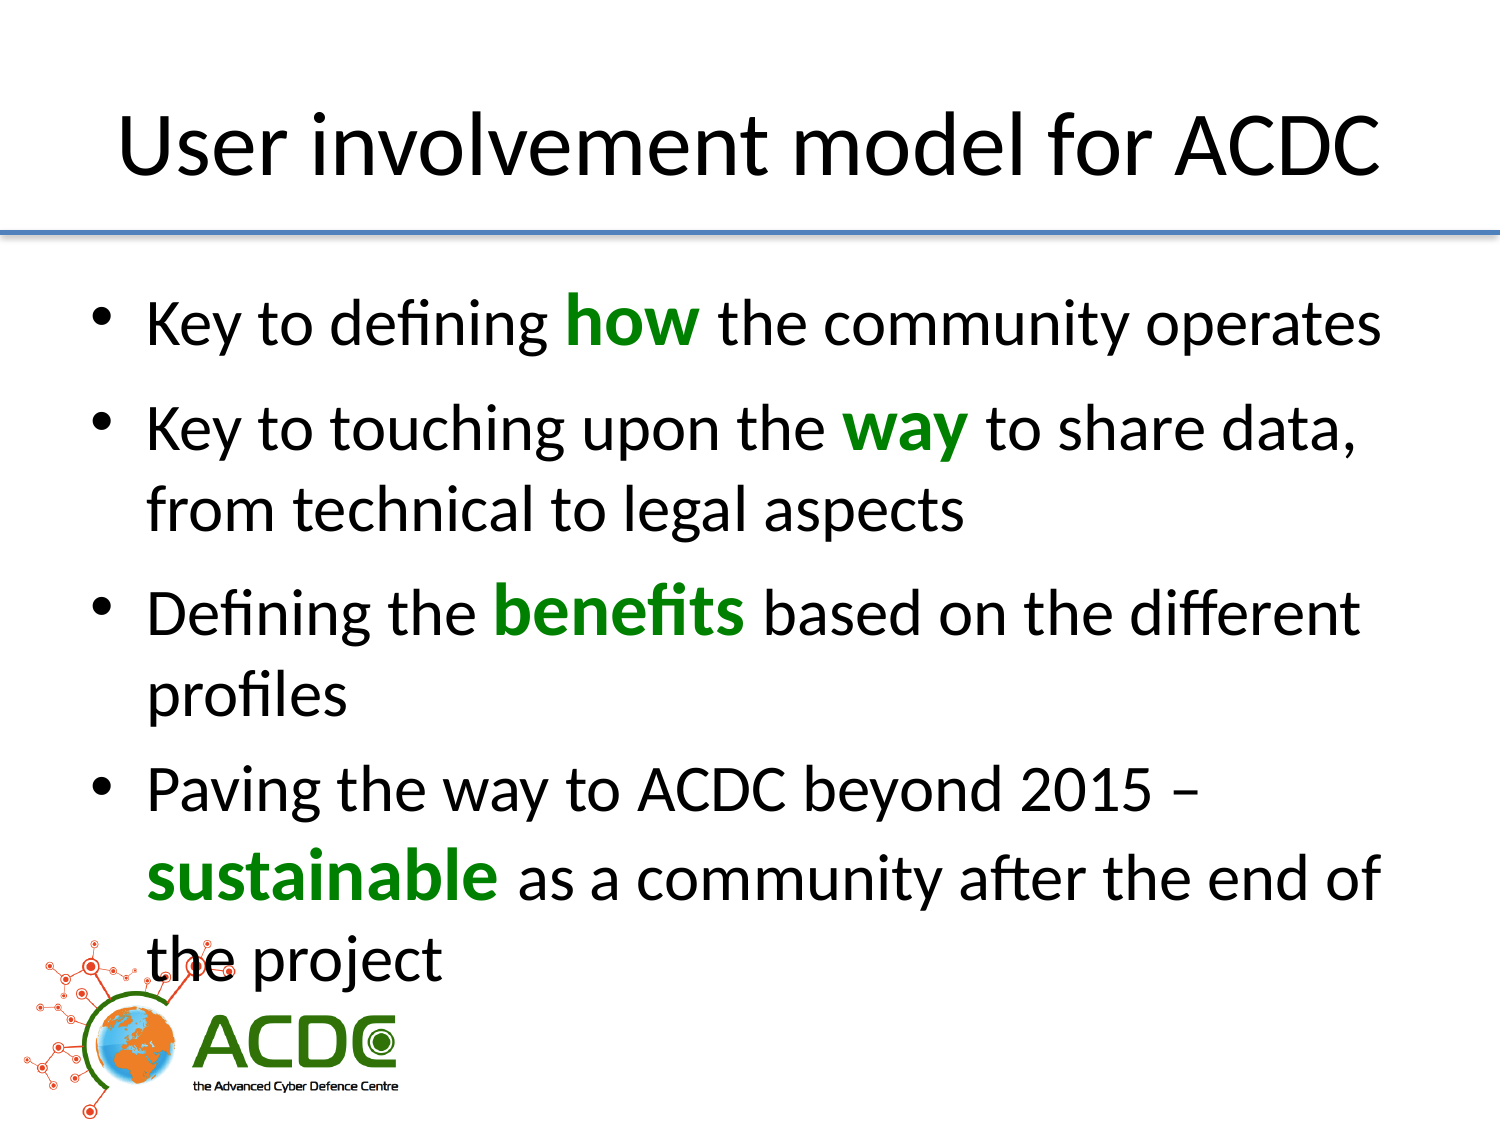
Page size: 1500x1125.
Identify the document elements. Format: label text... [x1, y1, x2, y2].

list Key to defining how the community operates Key to touching upon the way to share data, from technical to legal aspects Defining the benefits based on the different profiles Paving the way to ACDC beyond 2015 – sustainable as a community after the end of the project [75, 262, 1425, 1005]
picture [0, 934, 431, 1125]
title User involvement model for ACDC [75, 45, 1425, 233]
